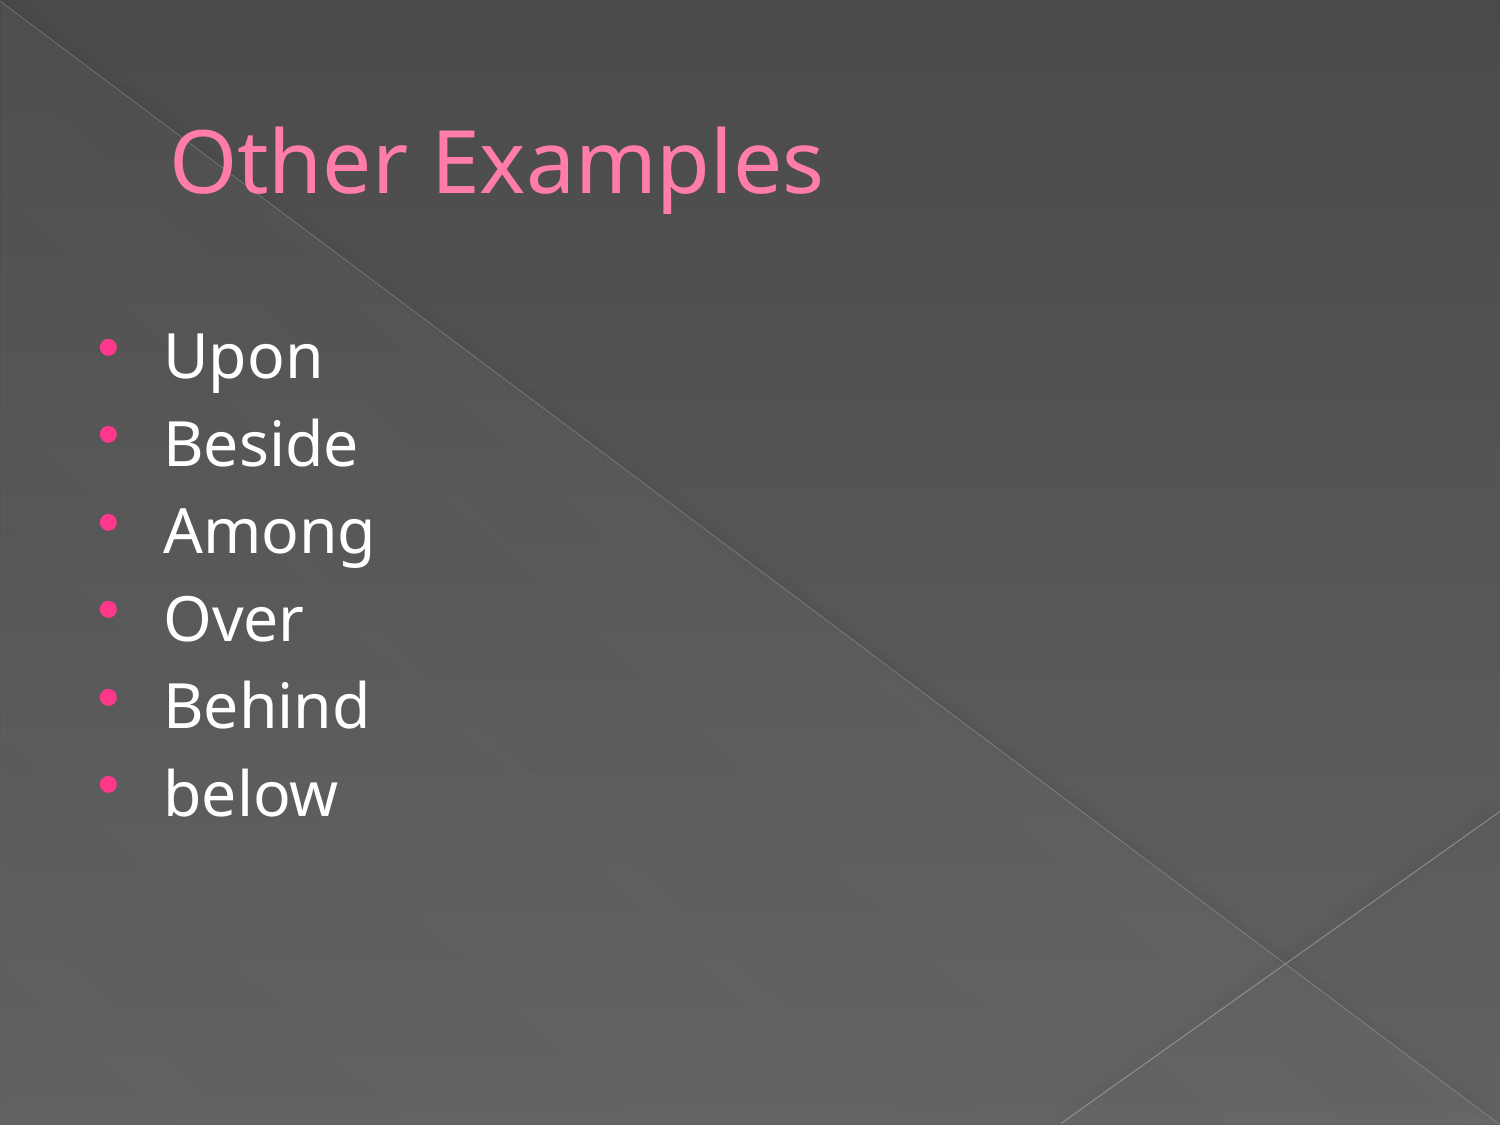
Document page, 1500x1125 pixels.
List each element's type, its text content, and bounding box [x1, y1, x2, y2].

title Other Examples [75, 43, 1425, 274]
list Upon Beside Among Over Behind below [75, 308, 1425, 1059]
